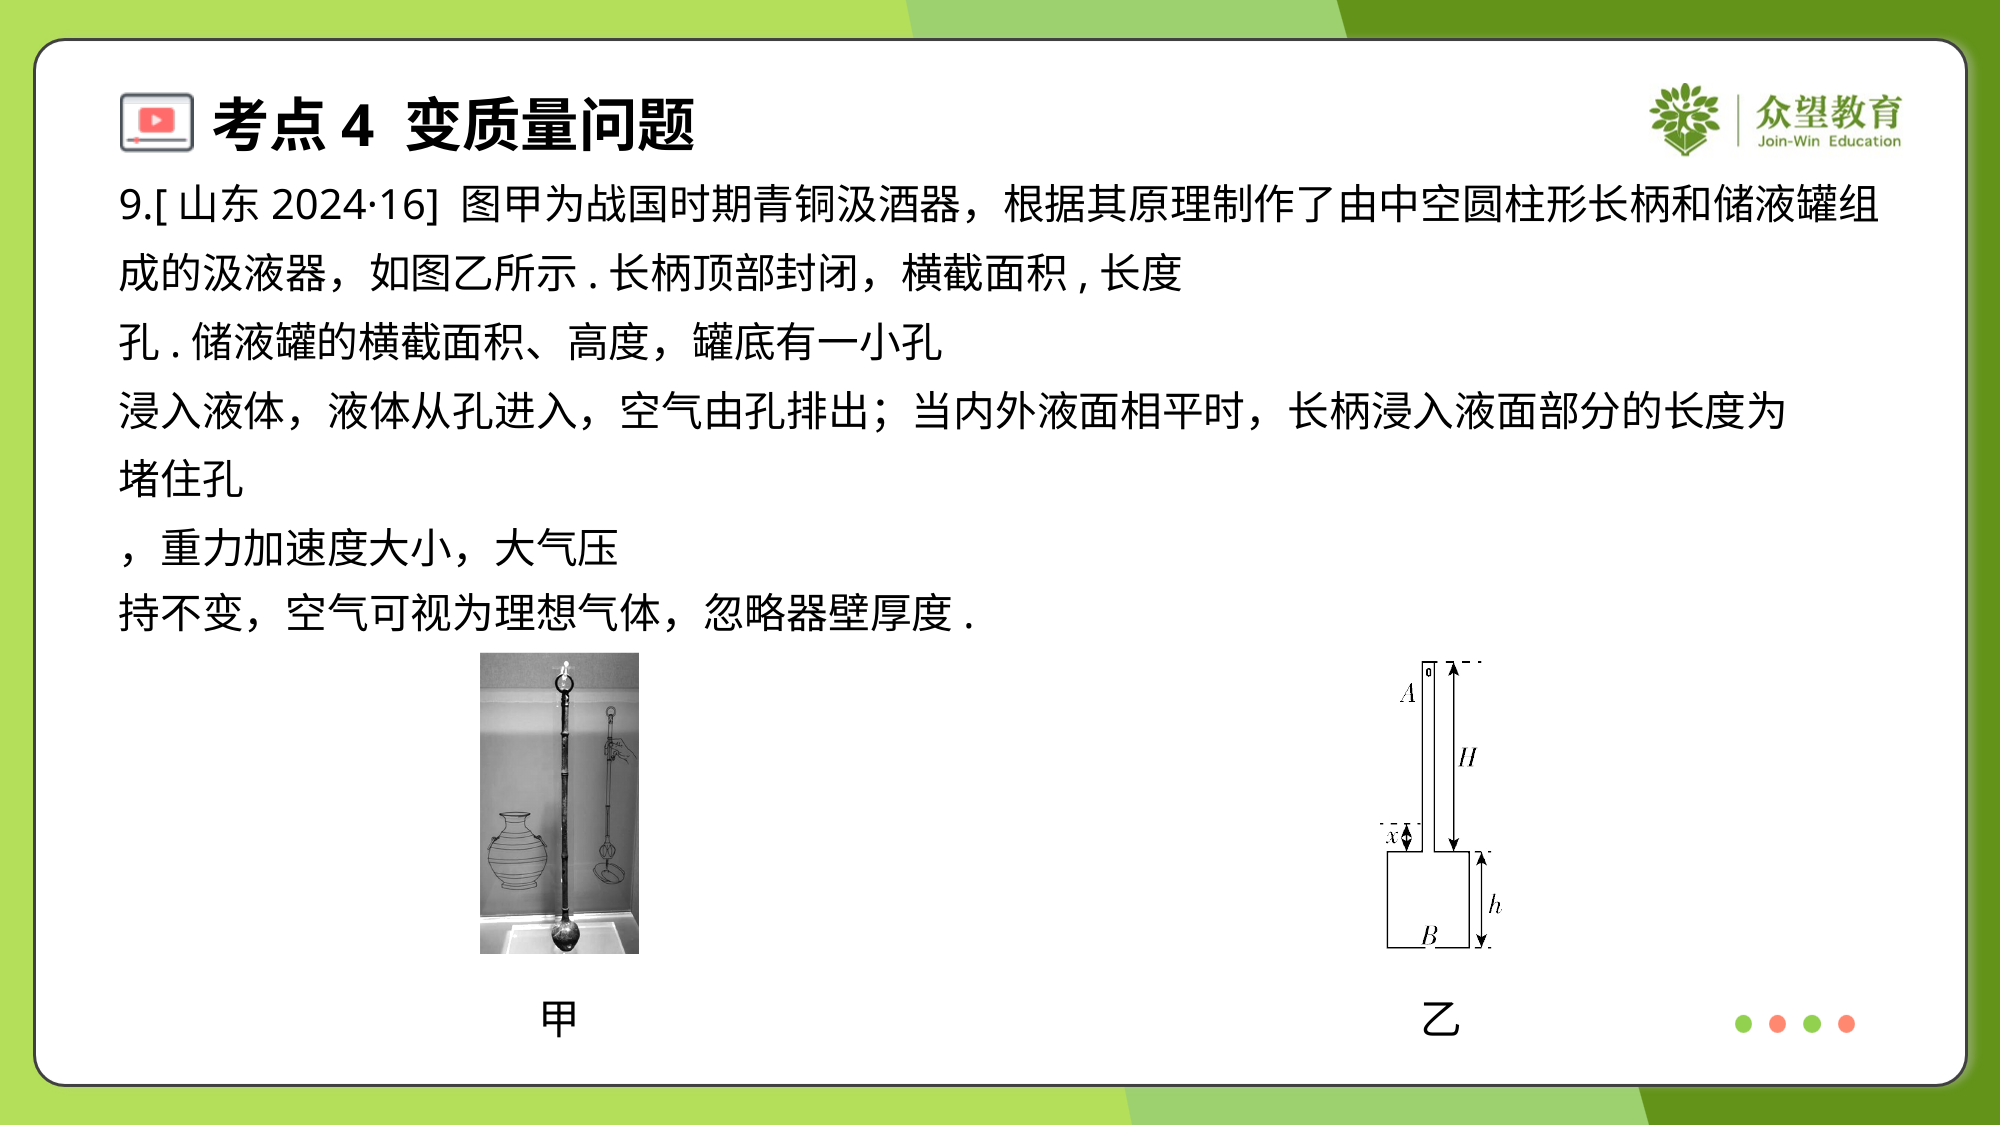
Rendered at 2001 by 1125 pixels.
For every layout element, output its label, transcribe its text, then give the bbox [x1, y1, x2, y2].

picture [0, 0, 2000, 1125]
text_box 甲 [533, 974, 585, 1037]
text_box 乙 [1415, 974, 1467, 1037]
